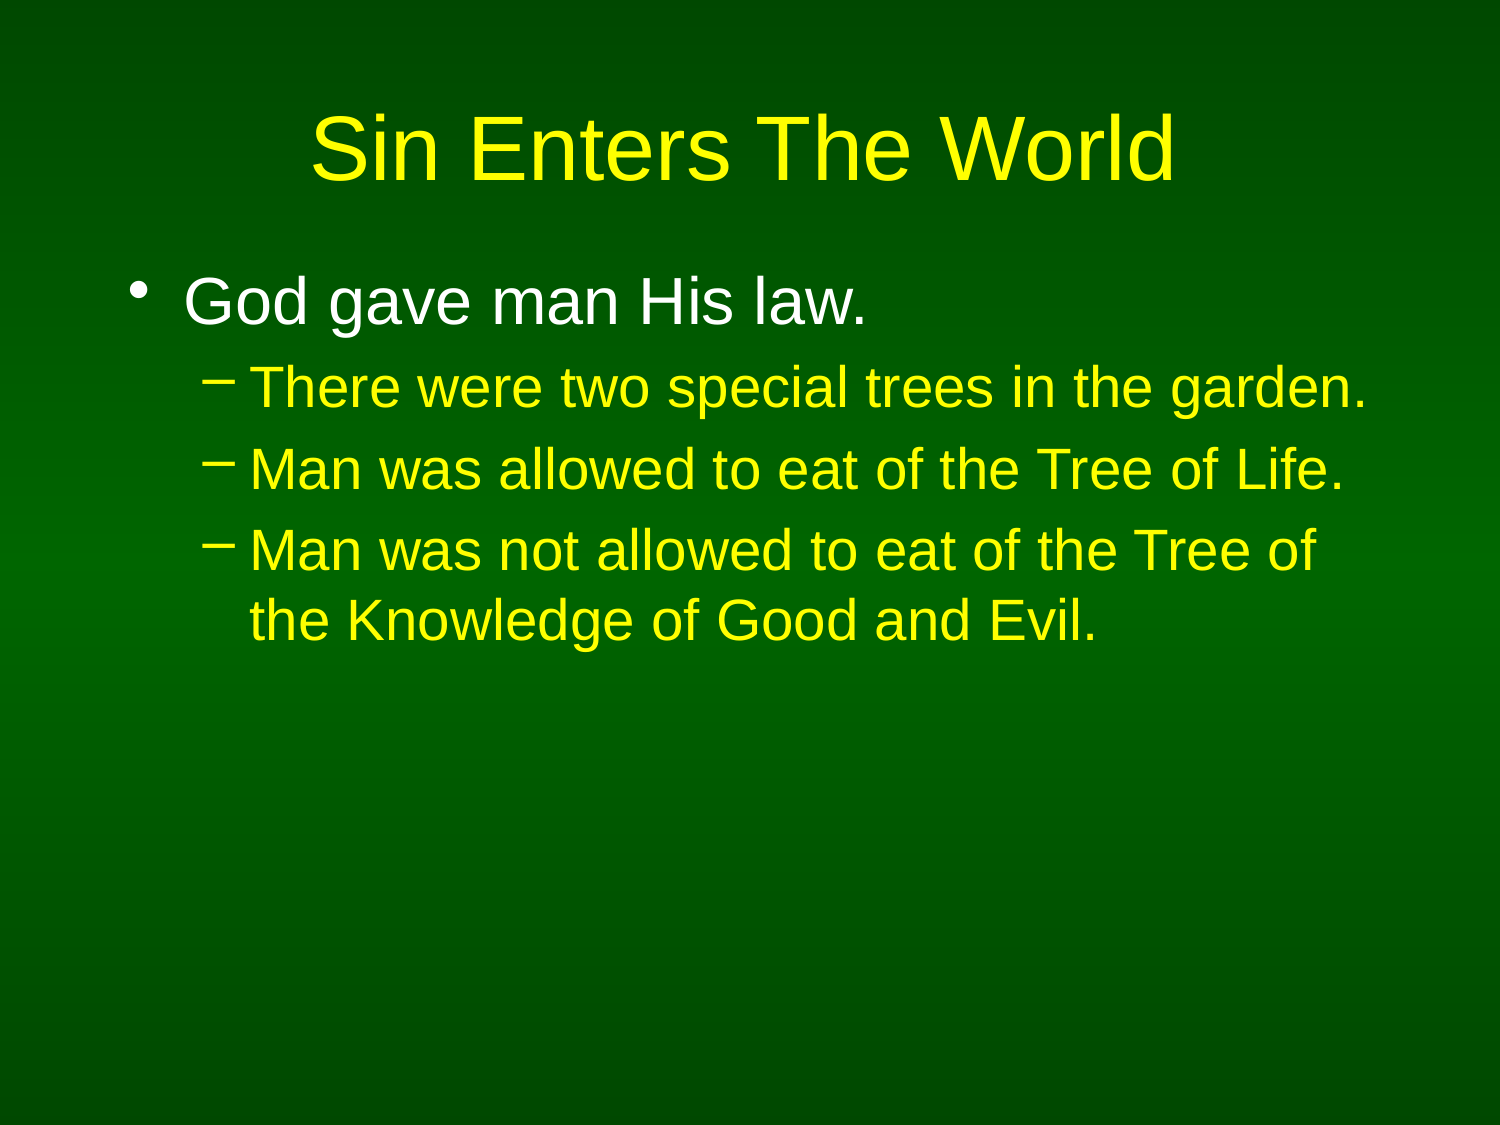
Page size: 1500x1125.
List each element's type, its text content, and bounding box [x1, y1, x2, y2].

title Sin Enters The World [50, 50, 1438, 238]
list God gave man His law. There were two special trees in the garden. Man was allowed to eat of the Tree of Life. Man was not allowed to eat of the Tree of the Knowledge of Good and Evil. [112, 249, 1388, 688]
